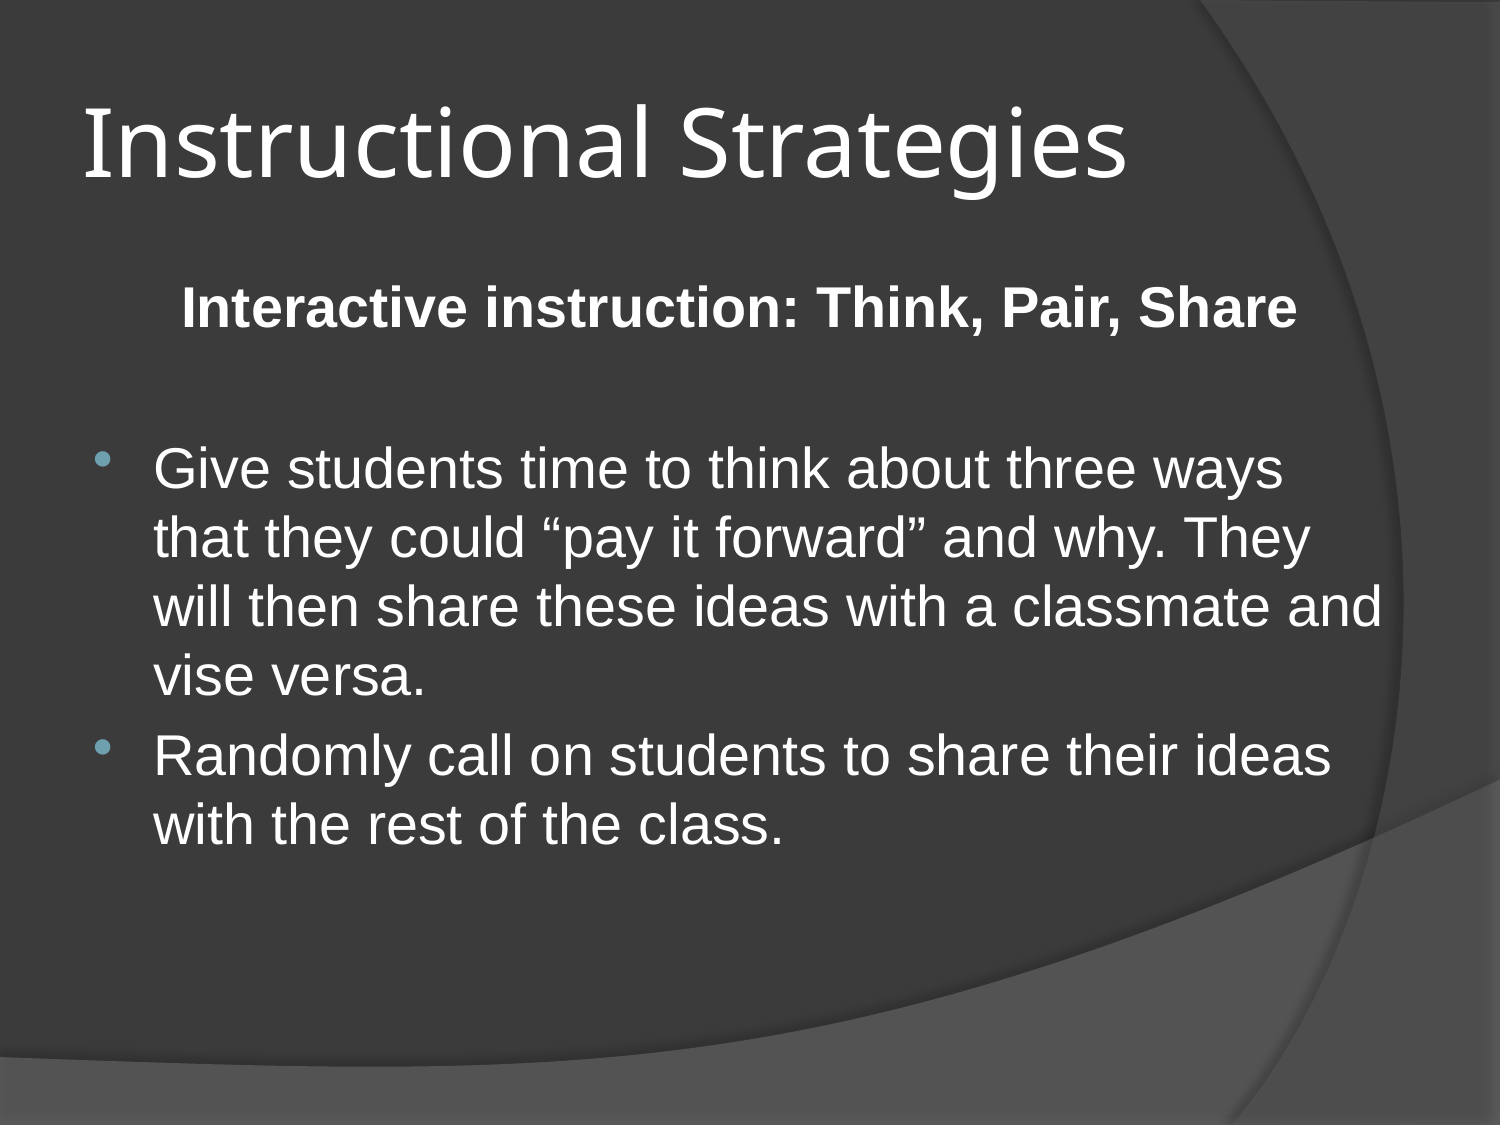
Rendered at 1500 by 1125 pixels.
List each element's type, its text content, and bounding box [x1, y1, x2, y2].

title Instructional Strategies [75, 45, 1300, 233]
list Interactive instruction: Think, Pair, Share Give students time to think about three ways that they could “pay it forward” and why. They will then share these ideas with a classmate and vise versa. Randomly call on students to share their ideas with the rest of the class. [75, 262, 1400, 1075]
